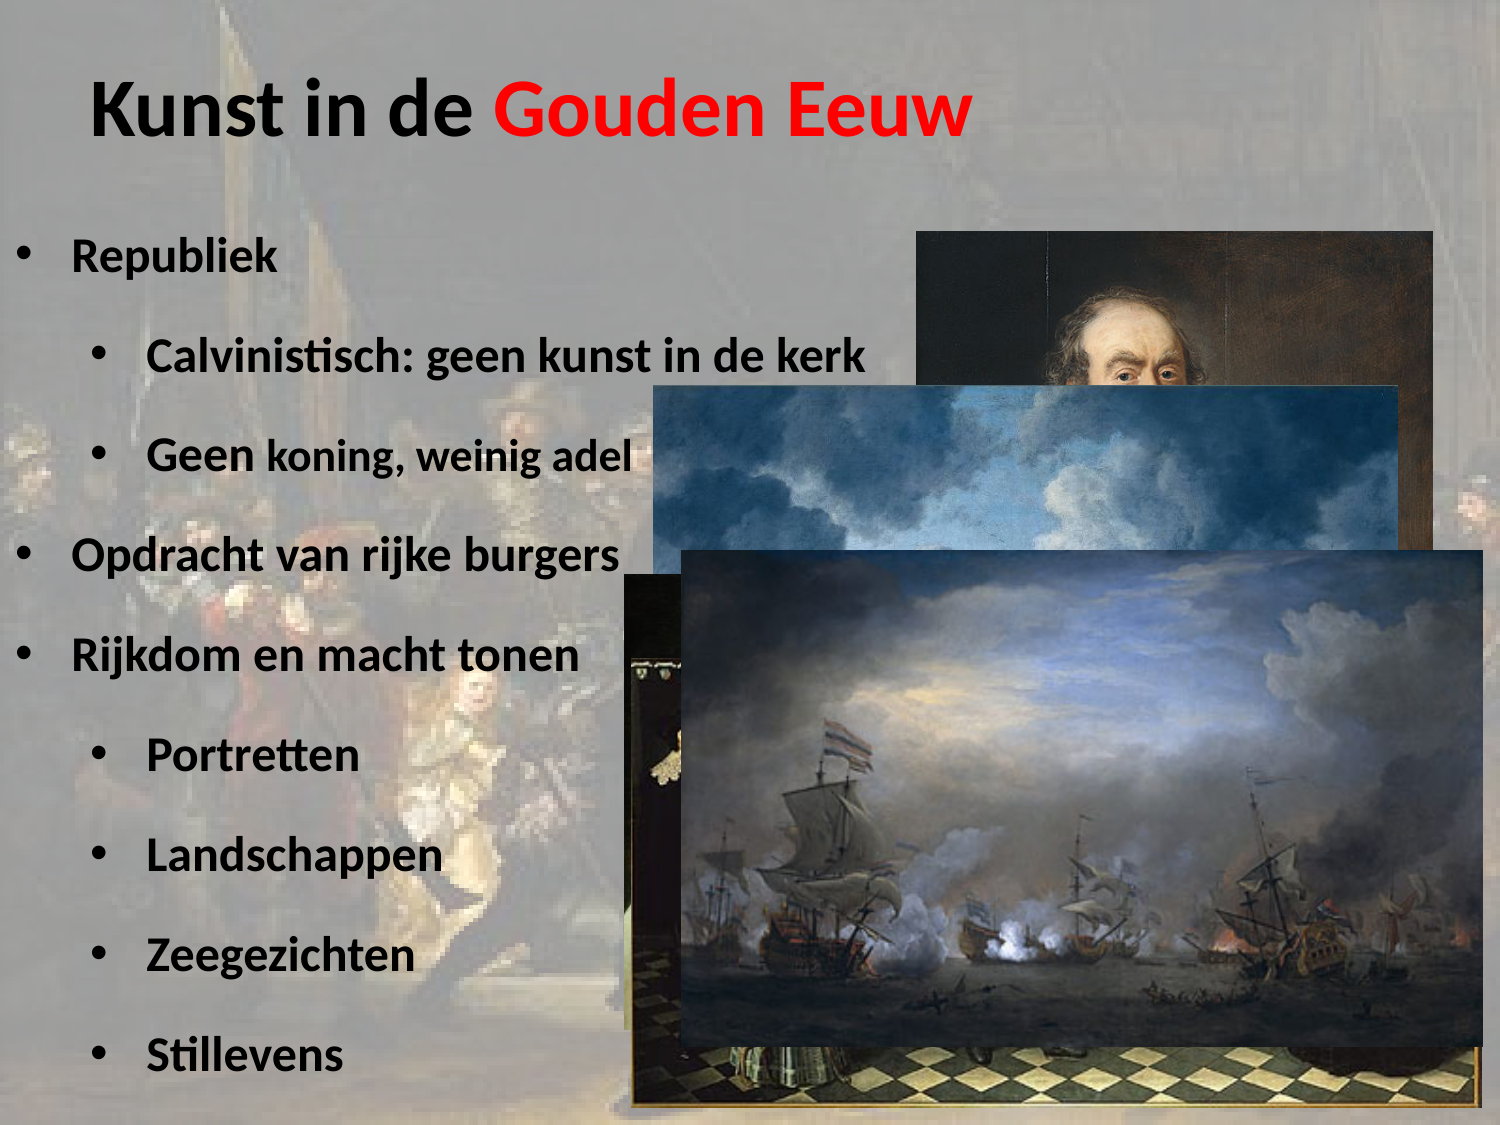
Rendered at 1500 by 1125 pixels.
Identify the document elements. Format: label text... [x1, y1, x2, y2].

picture [623, 231, 1483, 1108]
title Kunst in de Gouden Eeuw [75, 44, 1329, 161]
list Republiek Calvinistisch: geen kunst in de kerk Geen koning, weinig adel Opdracht van rijke burgers Rijkdom en macht tonen Portretten Landschappen Zeegezichten Stillevens [0, 184, 904, 1020]
